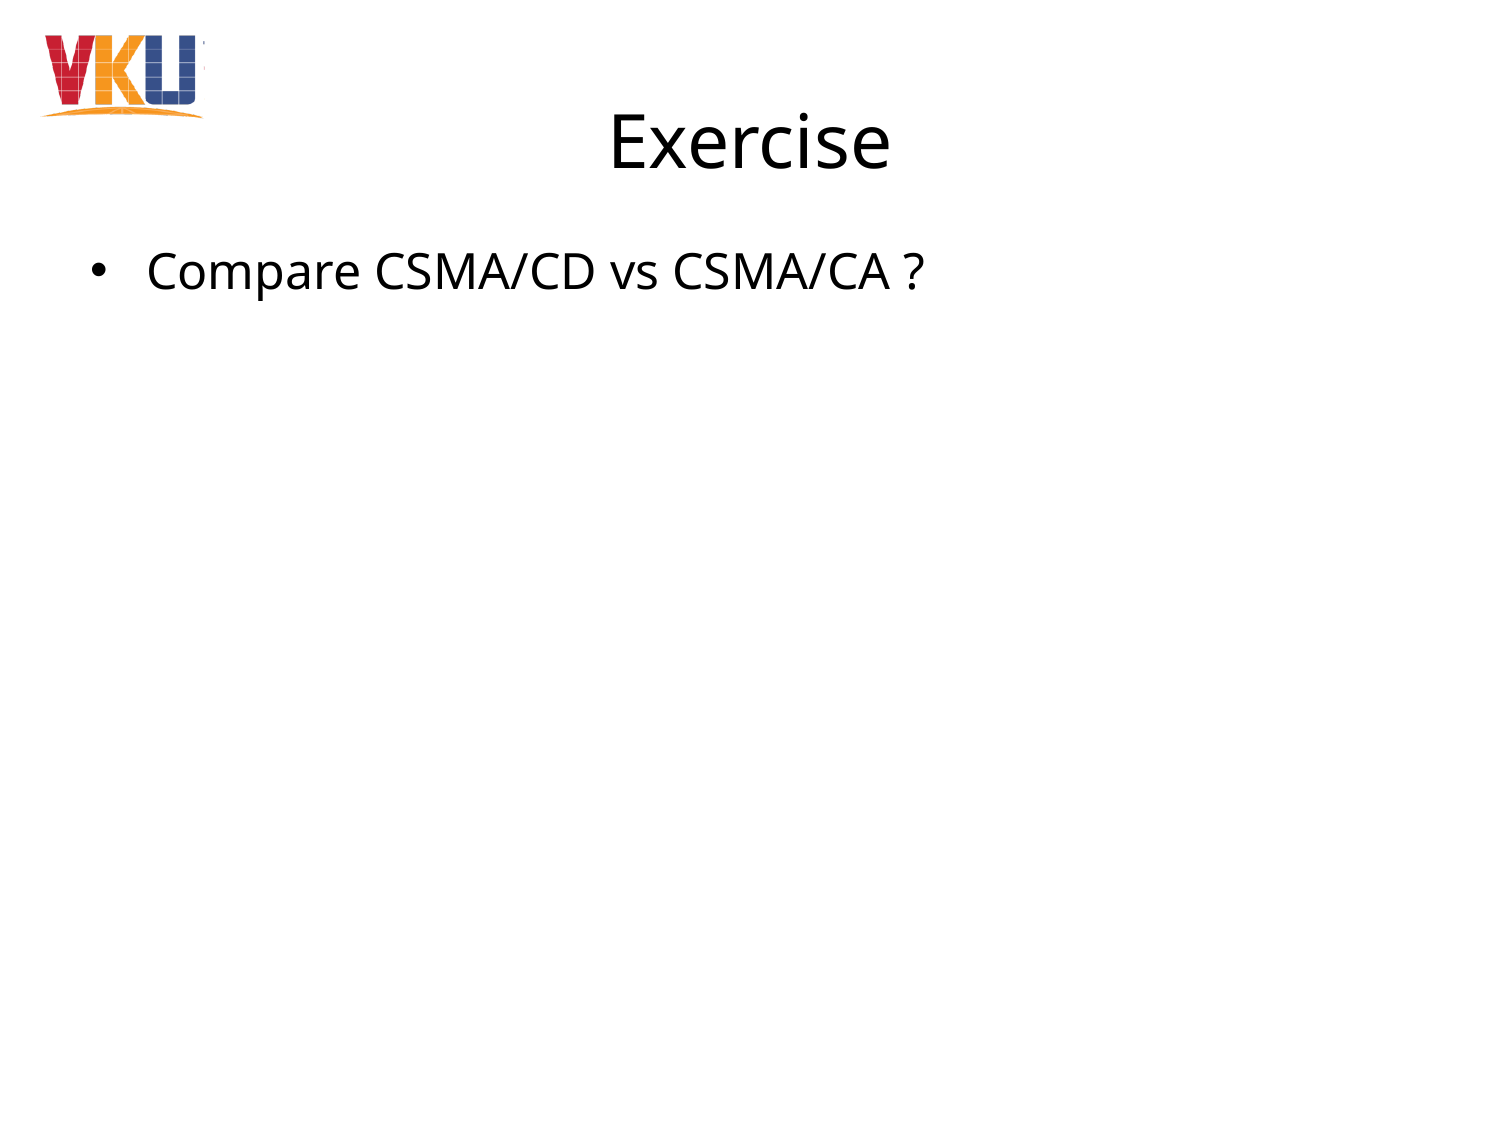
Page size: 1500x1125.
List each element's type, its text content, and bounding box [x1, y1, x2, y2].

title Exercise [75, 45, 1425, 232]
picture [30, 21, 211, 129]
list Compare CSMA/CD vs CSMA/CA ? [75, 232, 1425, 1038]
